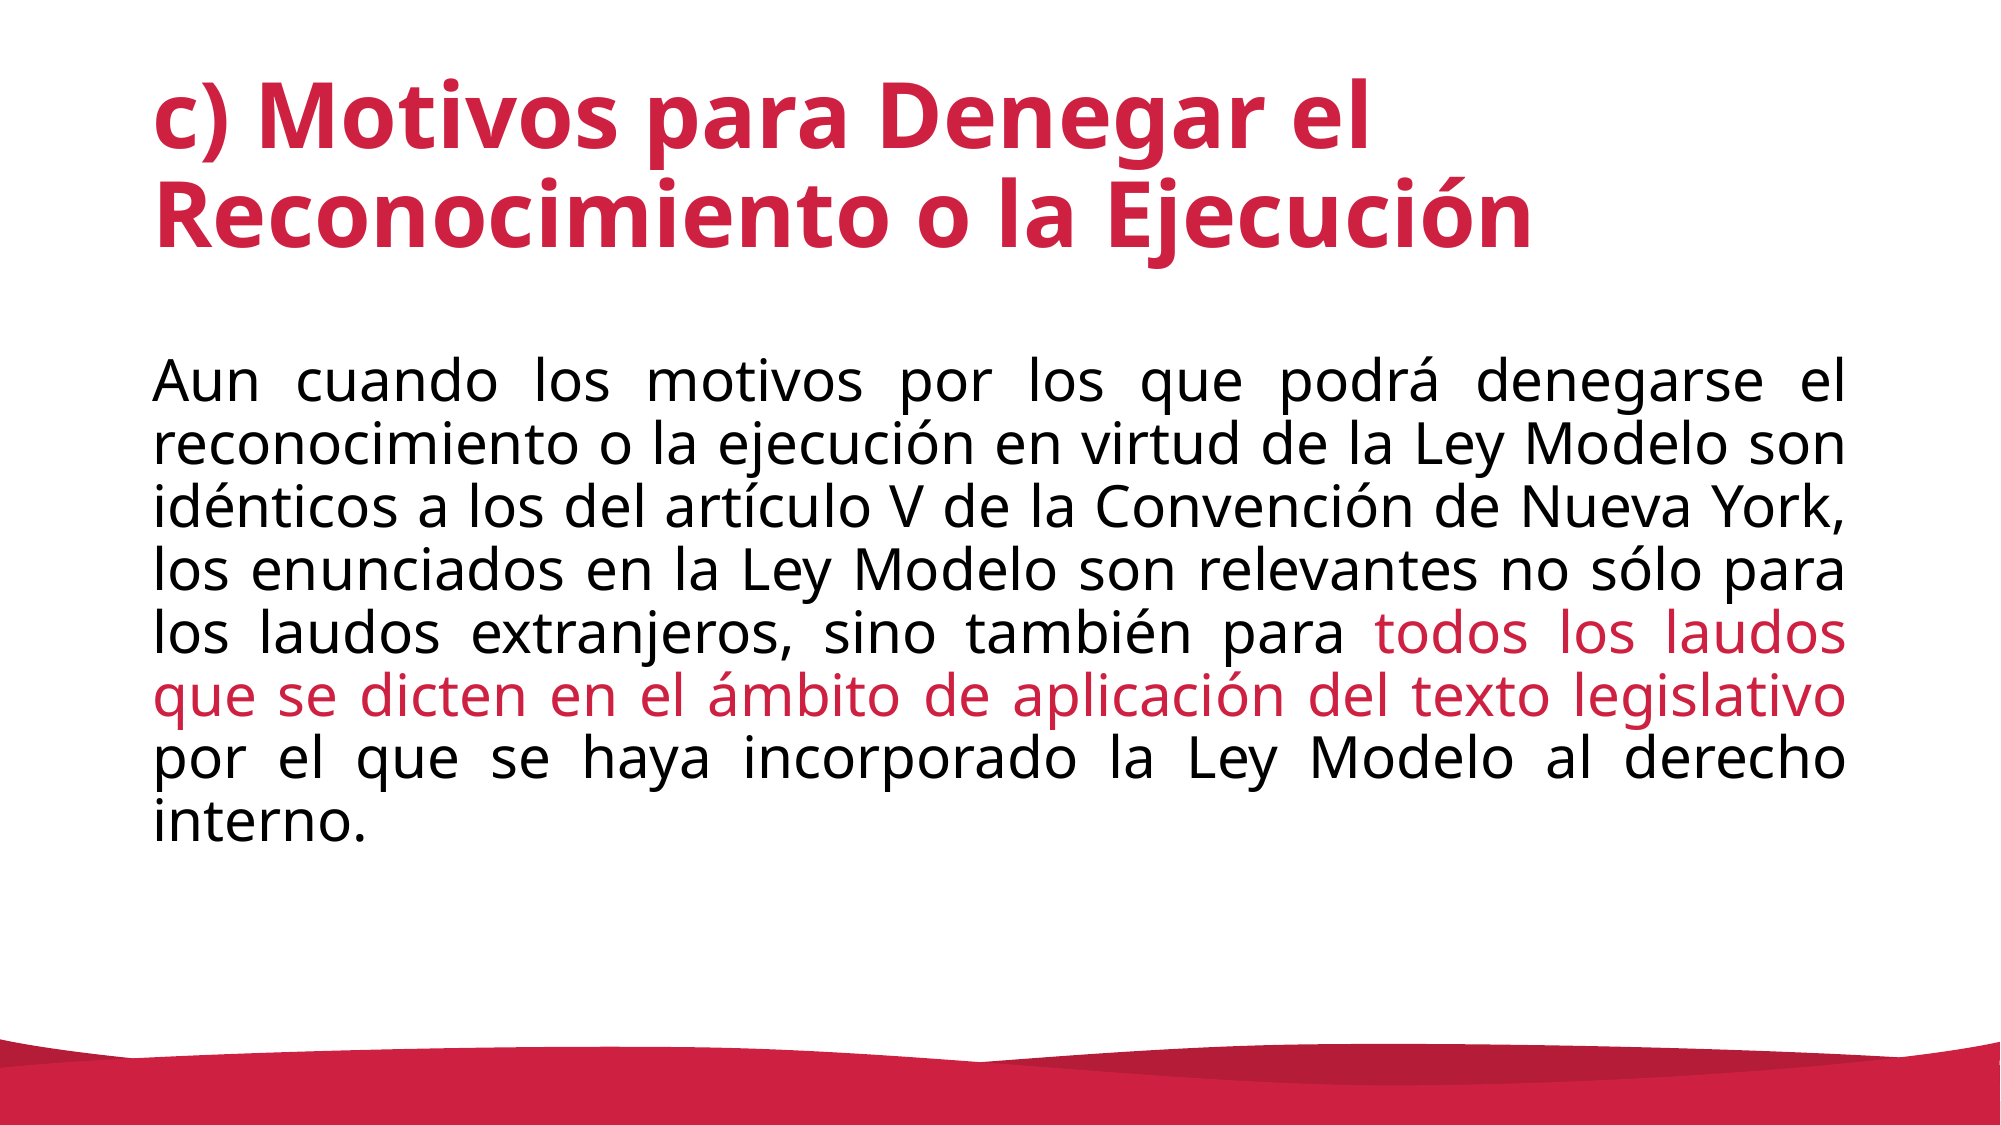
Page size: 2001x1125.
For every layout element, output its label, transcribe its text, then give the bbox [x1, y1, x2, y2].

title c) Motivos para Denegar el Reconocimiento o la Ejecución [137, 59, 1863, 278]
list Aun cuando los motivos por los que podrá denegarse el reconocimiento o la ejecución en virtud de la Ley Modelo son idénticos a los del artículo V de la Convención de Nueva York, los enunciados en la Ley Modelo son relevantes no sólo para los laudos extranjeros, sino también para todos los laudos que se dicten en el ámbito de aplicación del texto legislativo por el que se haya incorporado la Ley Modelo al derecho interno. [137, 343, 1863, 867]
